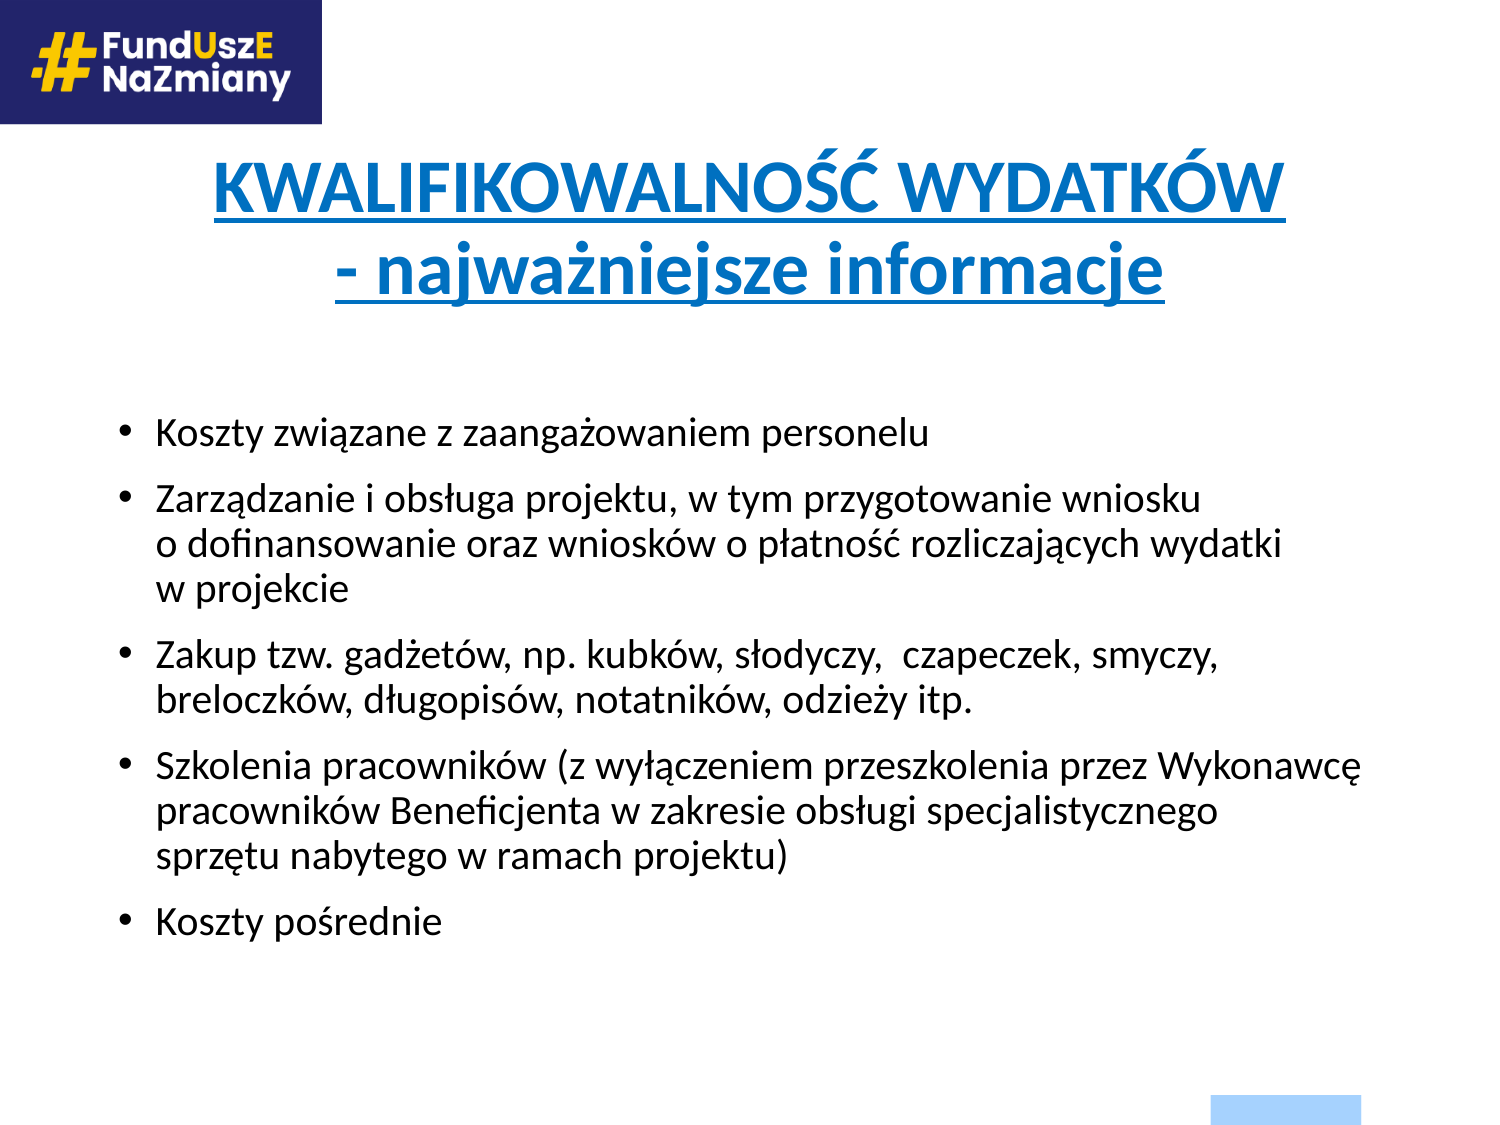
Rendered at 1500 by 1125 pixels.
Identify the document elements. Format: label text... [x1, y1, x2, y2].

title KWALIFIKOWALNOŚĆ WYDATKÓW - najważniejsze informacje [103, 139, 1397, 319]
picture [0, 0, 1500, 1125]
list Koszty związane z zaangażowaniem personelu Zarządzanie i obsługa projektu, w tym przygotowanie wniosku o dofinansowanie oraz wniosków o płatność rozliczających wydatki w projekcie Zakup tzw. gadżetów, np. kubków, słodyczy, czapeczek, smyczy, breloczków, długopisów, notatników, odzieży itp. Szkolenia pracowników (z wyłączeniem przeszkolenia przez Wykonawcę pracowników Beneficjenta w zakresie obsługi specjalistycznego sprzętu nabytego w ramach projektu) Koszty pośrednie [103, 337, 1397, 1048]
